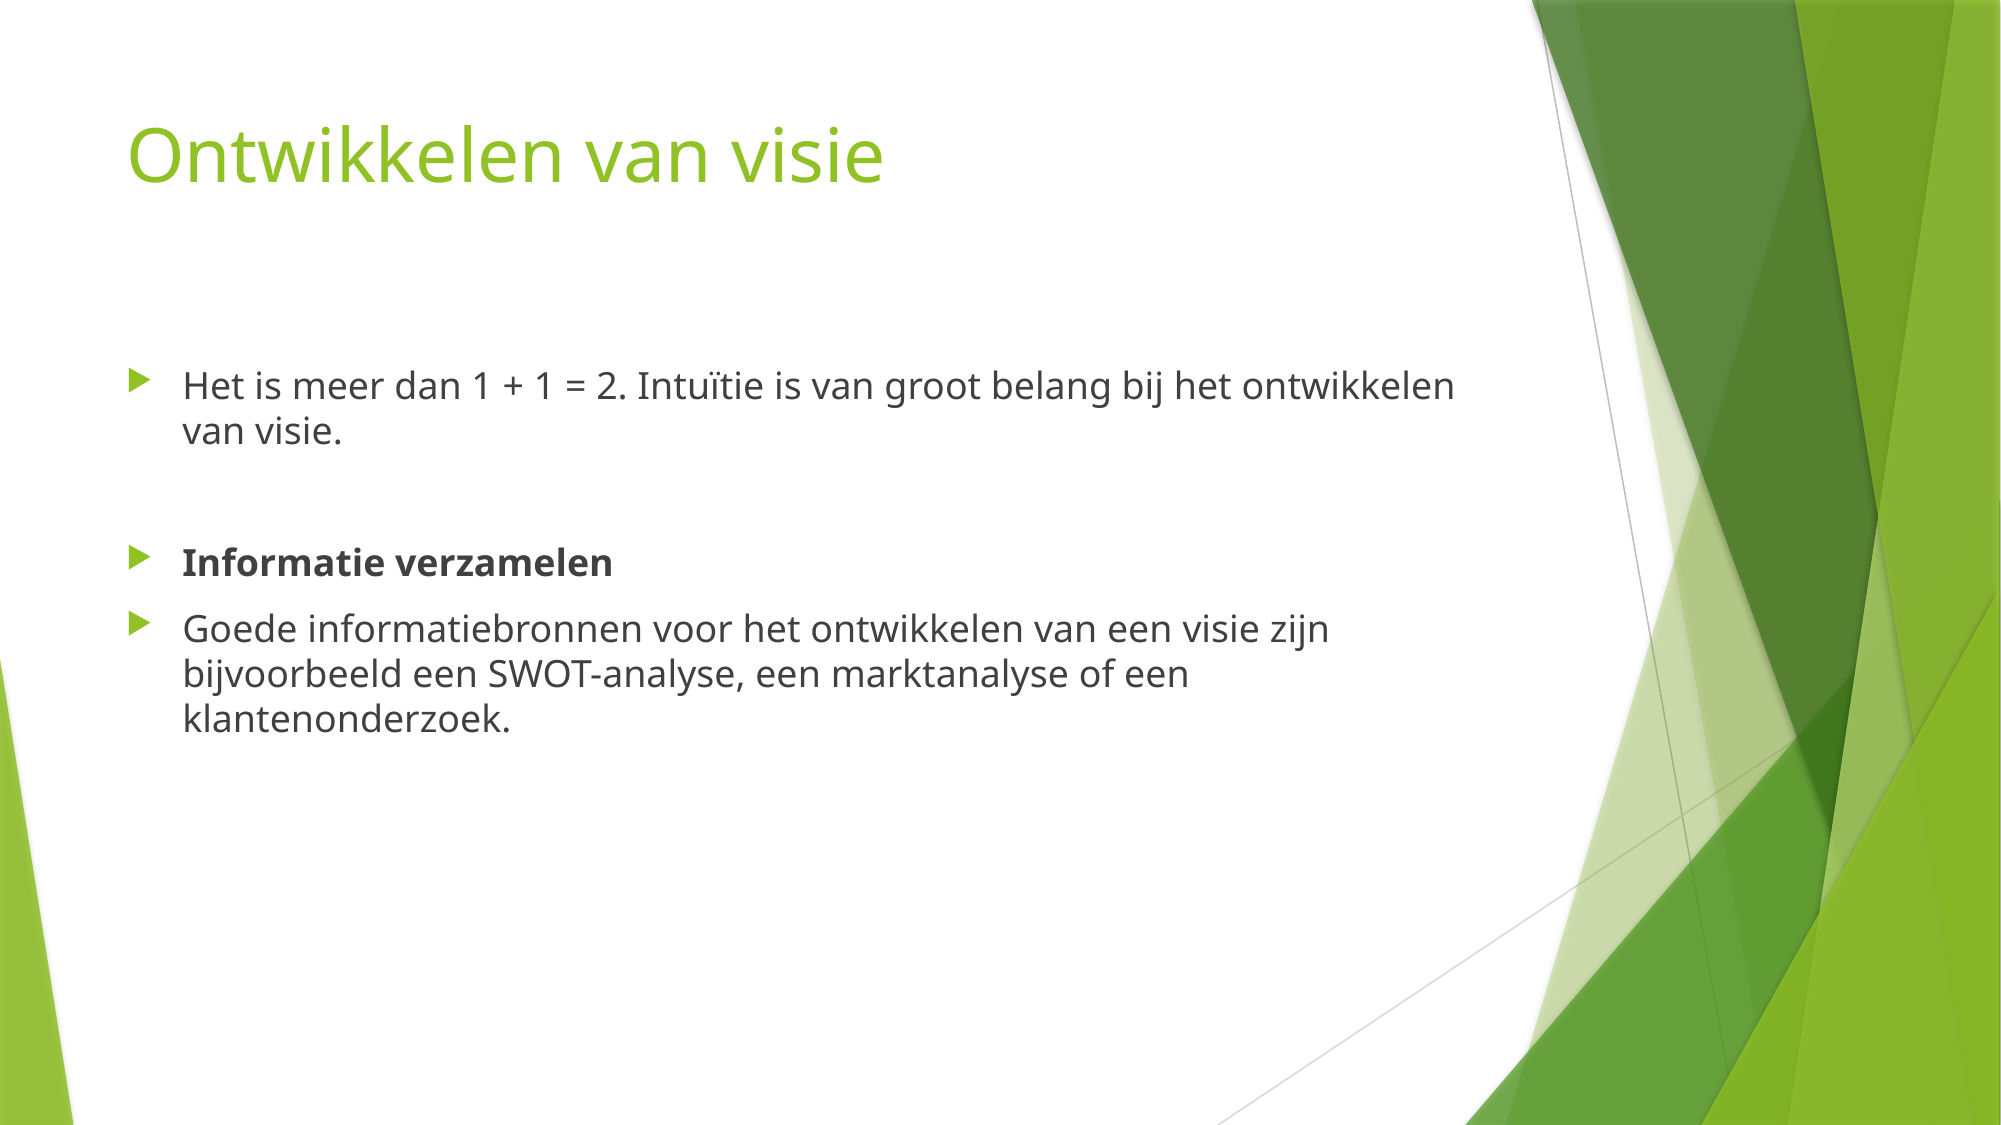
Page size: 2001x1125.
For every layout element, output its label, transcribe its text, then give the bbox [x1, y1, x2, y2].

title Ontwikkelen van visie [111, 99, 1522, 317]
list Het is meer dan 1 + 1 = 2. Intuïtie is van groot belang bij het ontwikkelen van visie. Informatie verzamelen Goede informatiebronnen voor het ontwikkelen van een visie zijn bijvoorbeeld een SWOT-analyse, een marktanalyse of een klantenonderzoek. [111, 354, 1522, 992]
